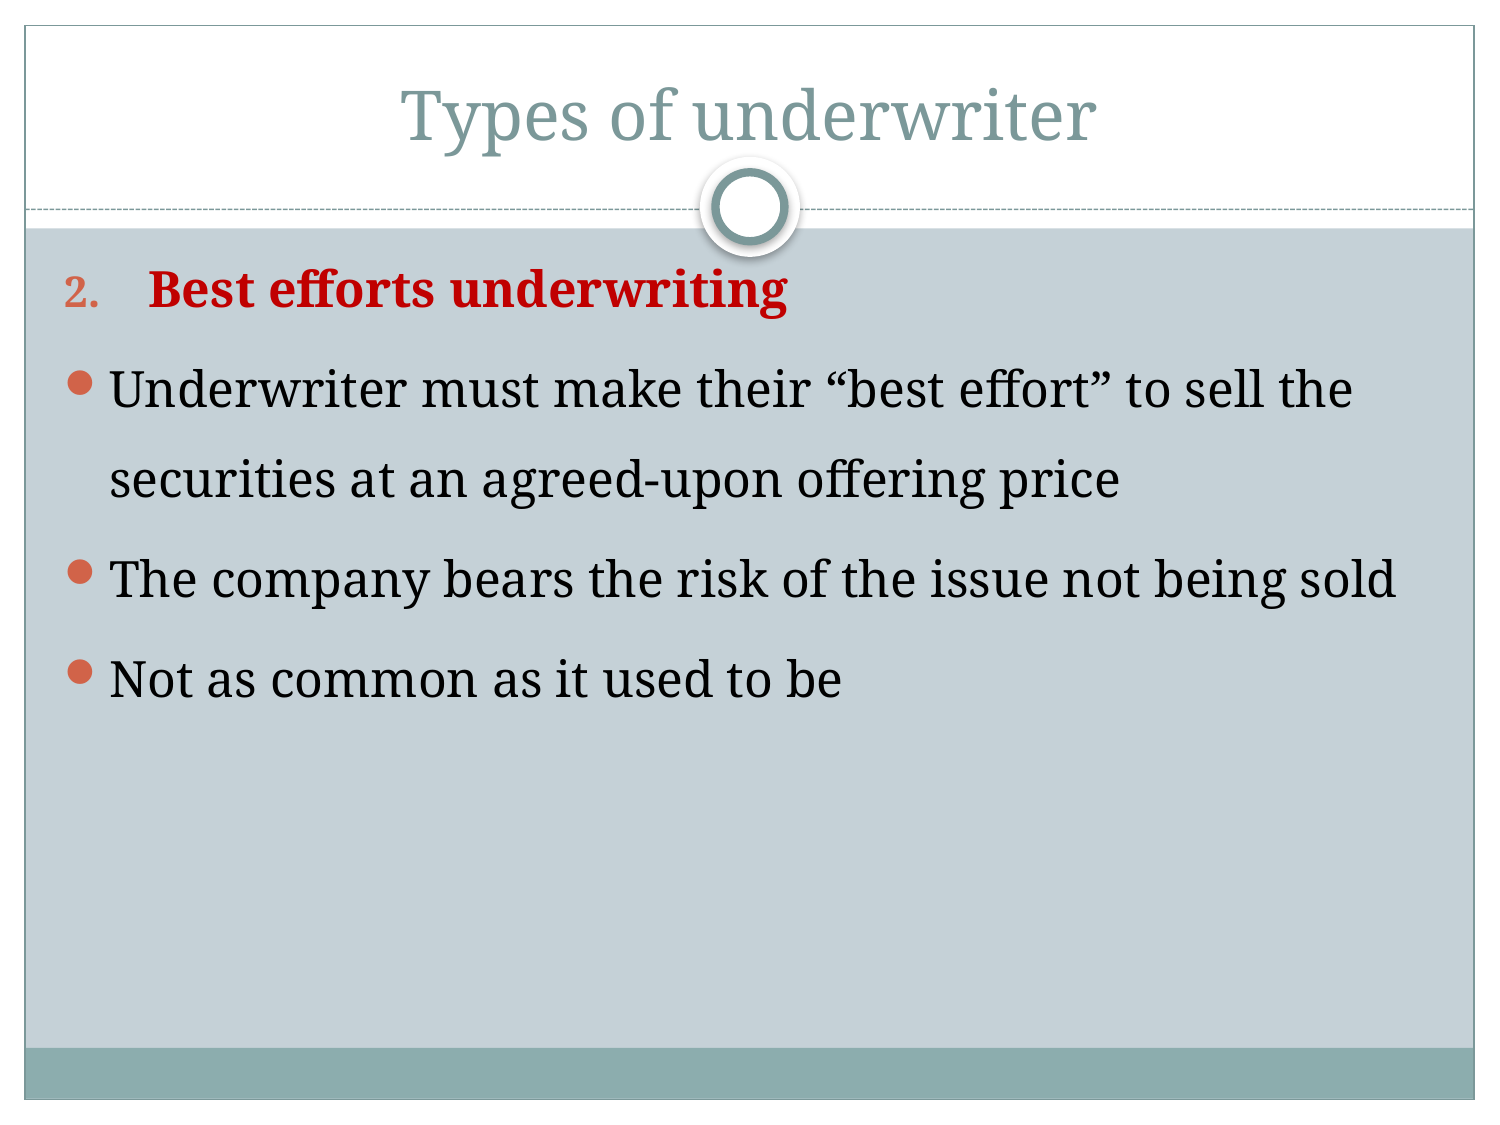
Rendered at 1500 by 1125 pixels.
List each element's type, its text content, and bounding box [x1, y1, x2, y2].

list Best efforts underwriting Underwriter must make their “best effort” to sell the securities at an agreed-upon offering price The company bears the risk of the issue not being sold Not as common as it used to be [49, 250, 1445, 1001]
title Types of underwriter [49, 37, 1450, 162]
